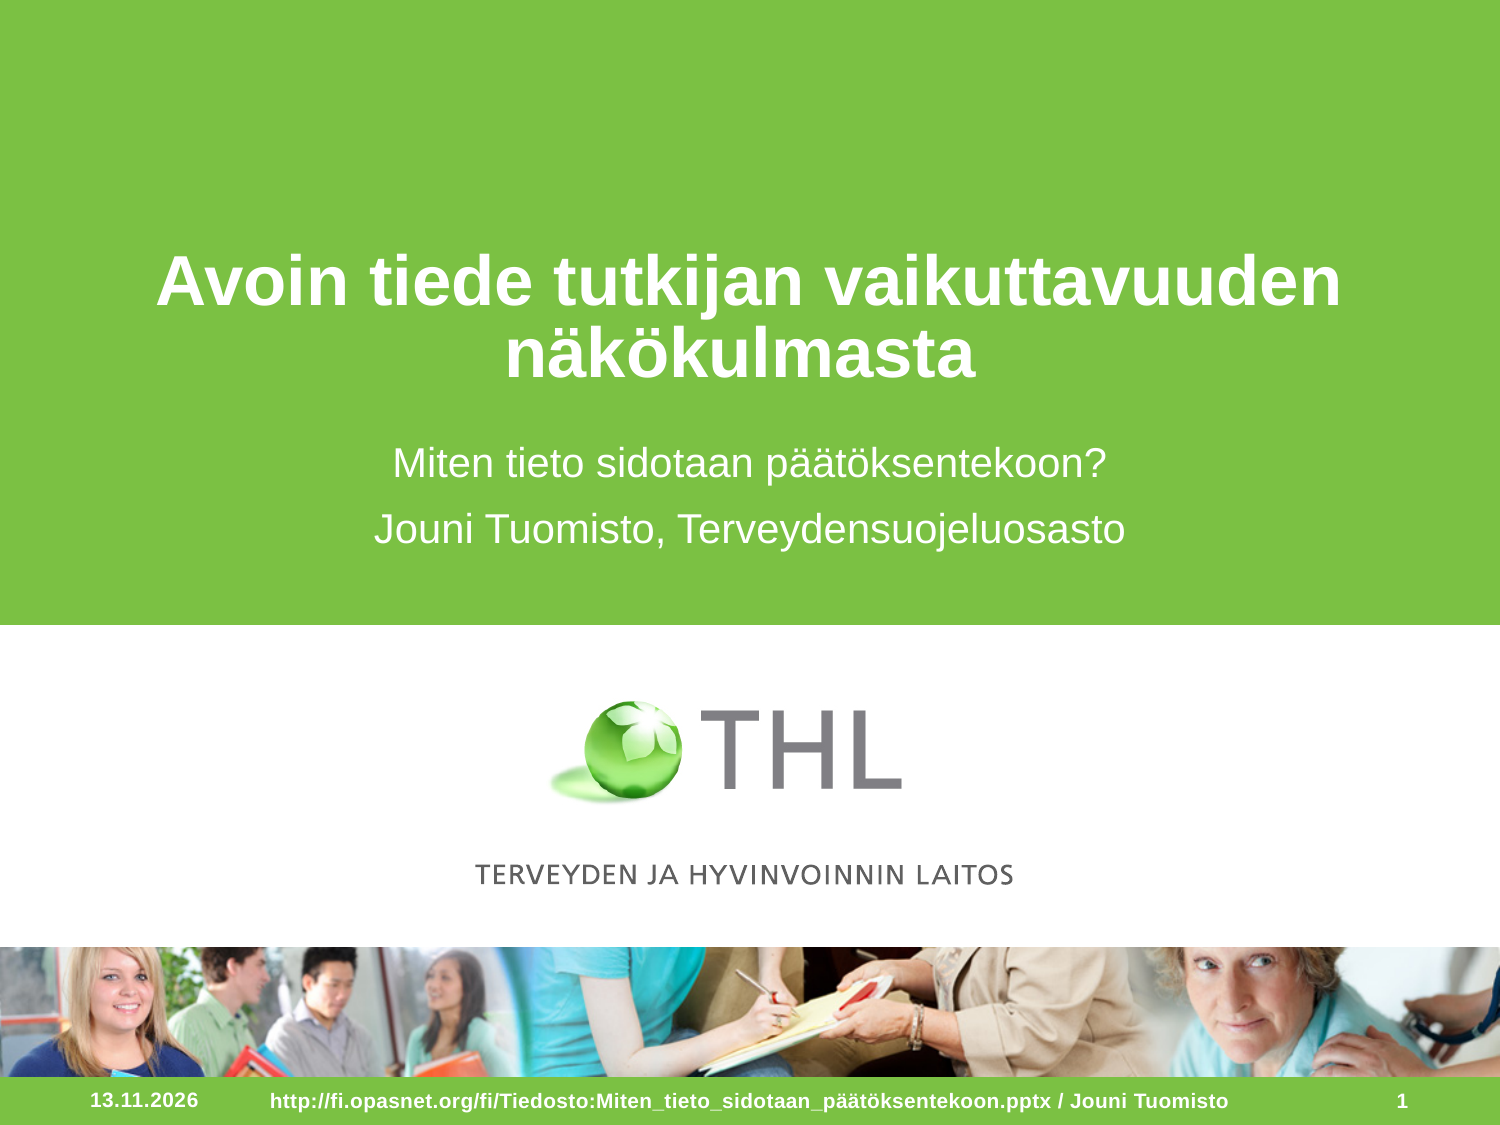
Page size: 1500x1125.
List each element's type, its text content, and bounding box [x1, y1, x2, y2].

picture [0, 947, 1500, 1077]
title Avoin tiede tutkijan vaikuttavuuden näkökulmasta [76, 187, 1424, 401]
slide_number 1 [1247, 1085, 1424, 1118]
footer http://fi.opasnet.org/fi/Tiedosto:Miten_tieto_sidotaan_päätöksentekoon.pptx / Jouni Tuomisto [253, 1085, 1247, 1118]
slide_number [74, 1085, 253, 1118]
picture [512, 662, 940, 837]
subtitle Miten tieto sidotaan päätöksentekoon? Jouni Tuomisto, Terveydensuojeluosasto [76, 431, 1424, 588]
